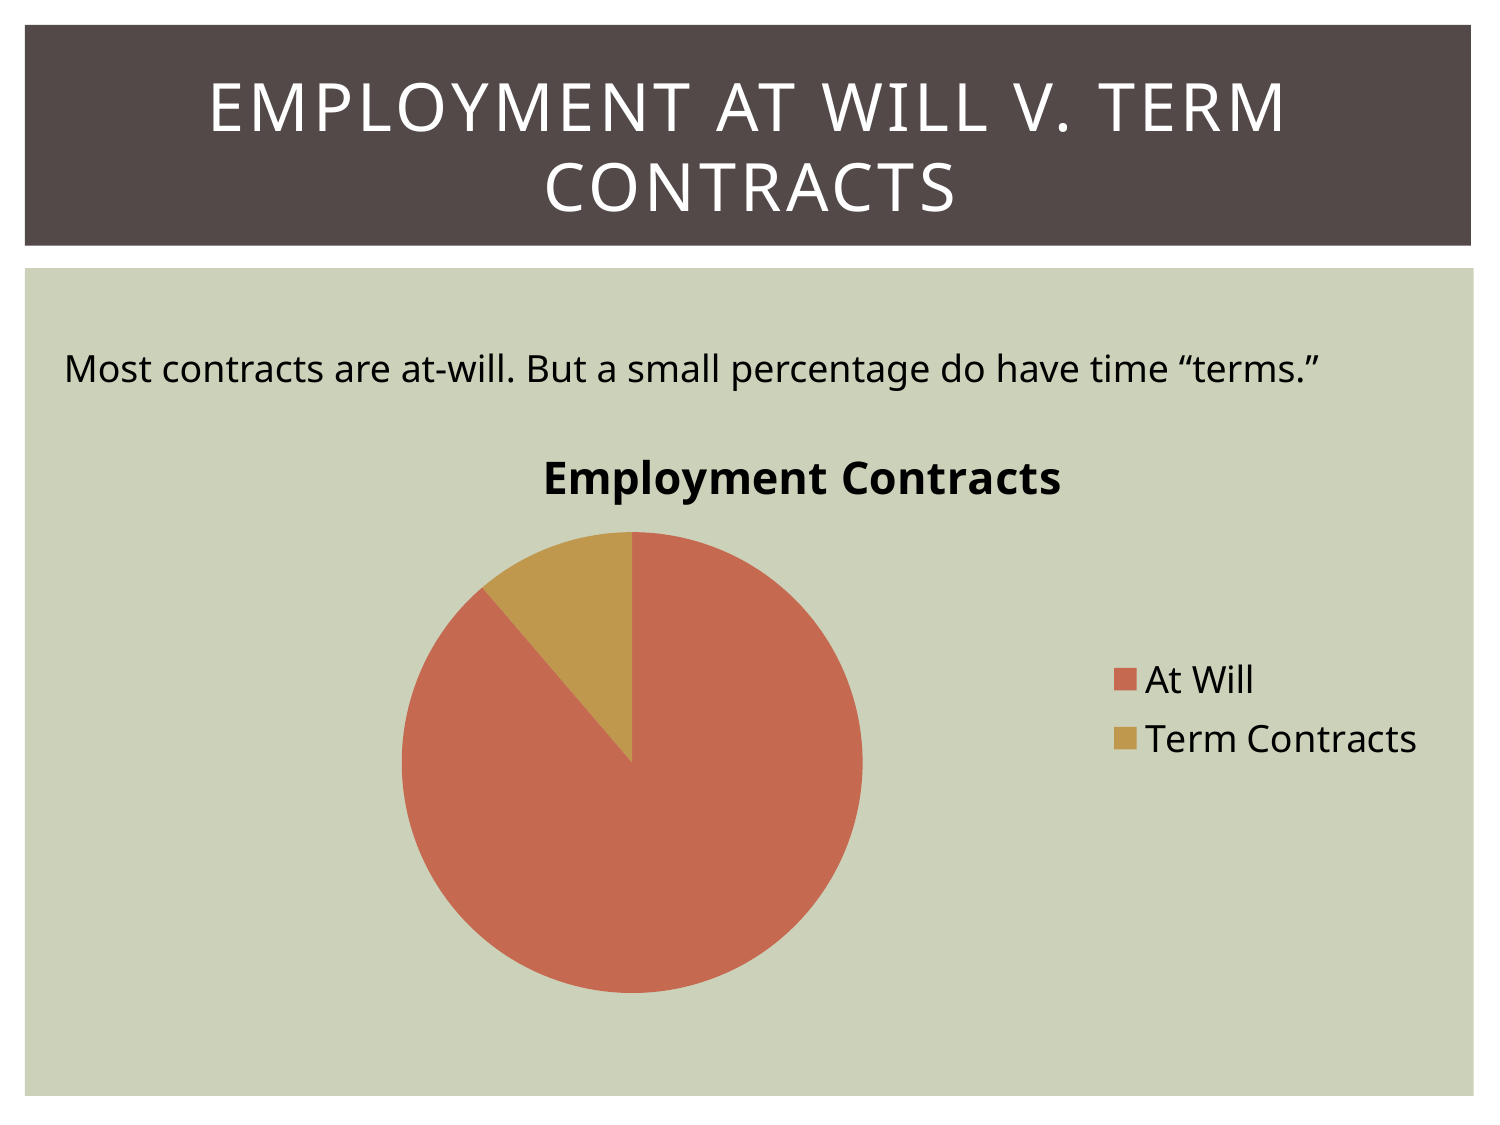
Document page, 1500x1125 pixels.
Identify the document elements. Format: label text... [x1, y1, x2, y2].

text_box Most contracts are at-will. But a small percentage do have time “terms.” [48, 337, 1345, 398]
chart [162, 412, 1442, 1006]
title Employment at will v. term contracts [62, 58, 1438, 232]
